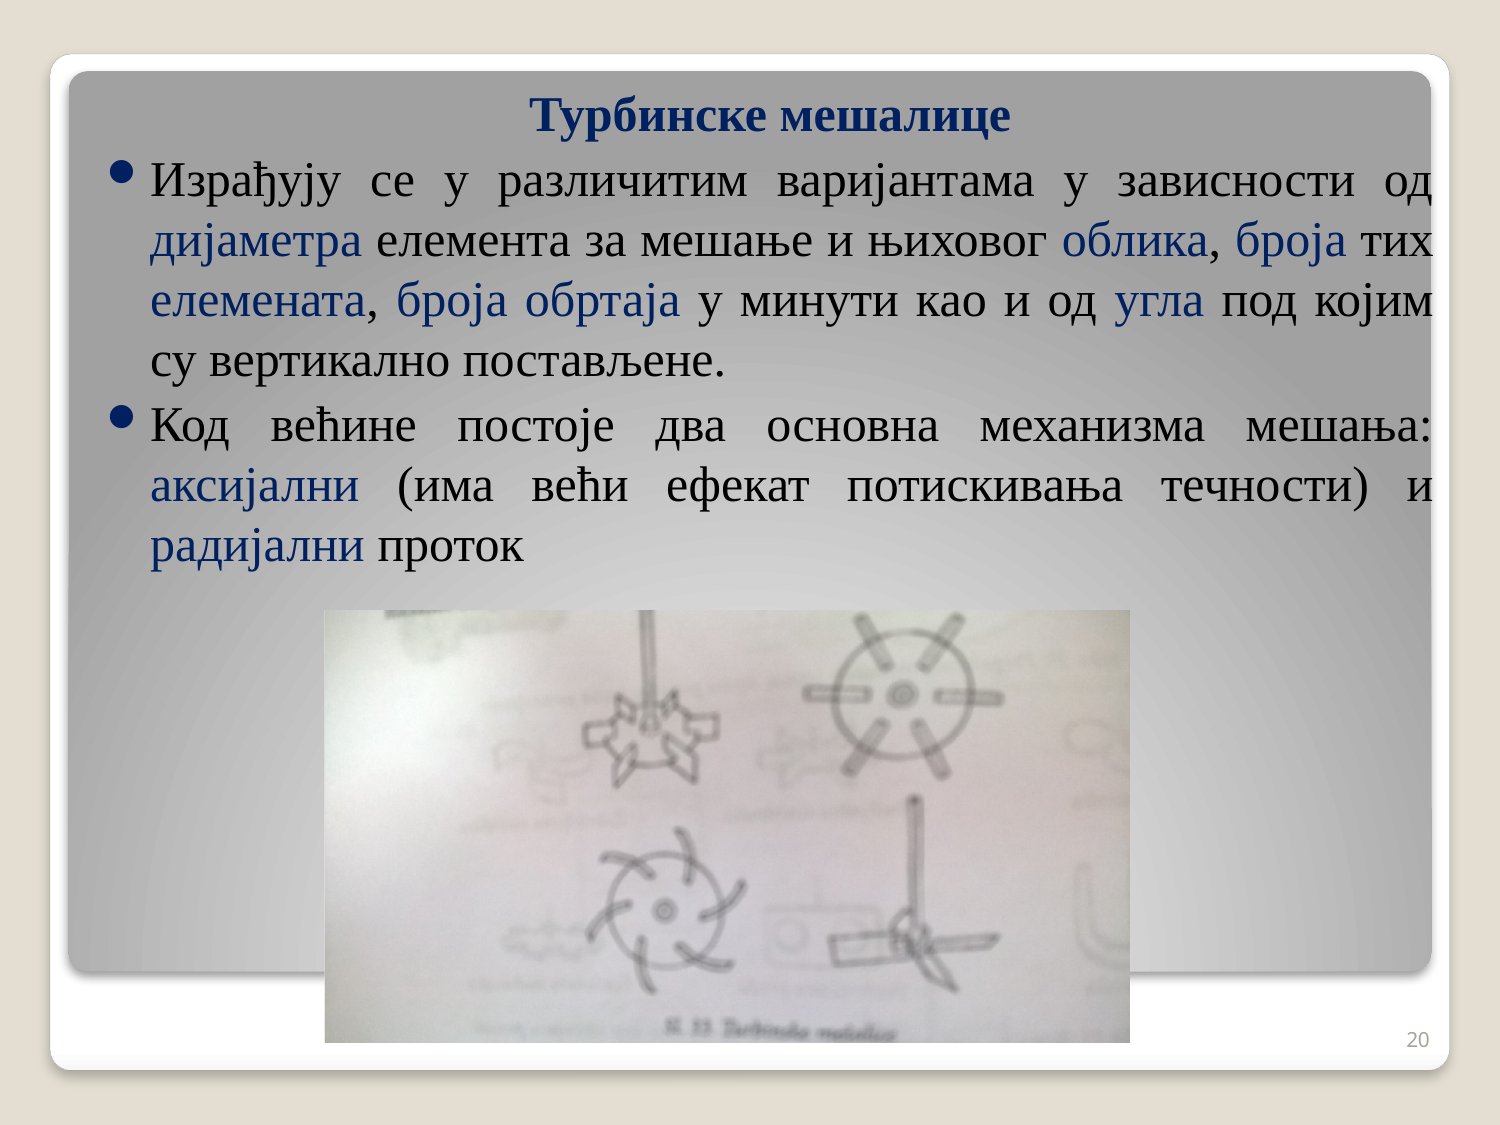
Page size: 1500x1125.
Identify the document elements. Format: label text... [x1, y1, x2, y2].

slide_number 20 [1369, 1002, 1445, 1063]
picture [324, 609, 1130, 1044]
list Турбинске мешалице Израђују се у различитим варијантама у зависности од дијаметра елемента за мешање и њиховог облика, броја тих елемената, броја обртаја у минути као и од угла под којим су вертикално постављене. Код већине постоје два основна механизма мешања: аксијални (има већи ефекат потискивања течности) и радијални проток [76, 66, 1449, 894]
